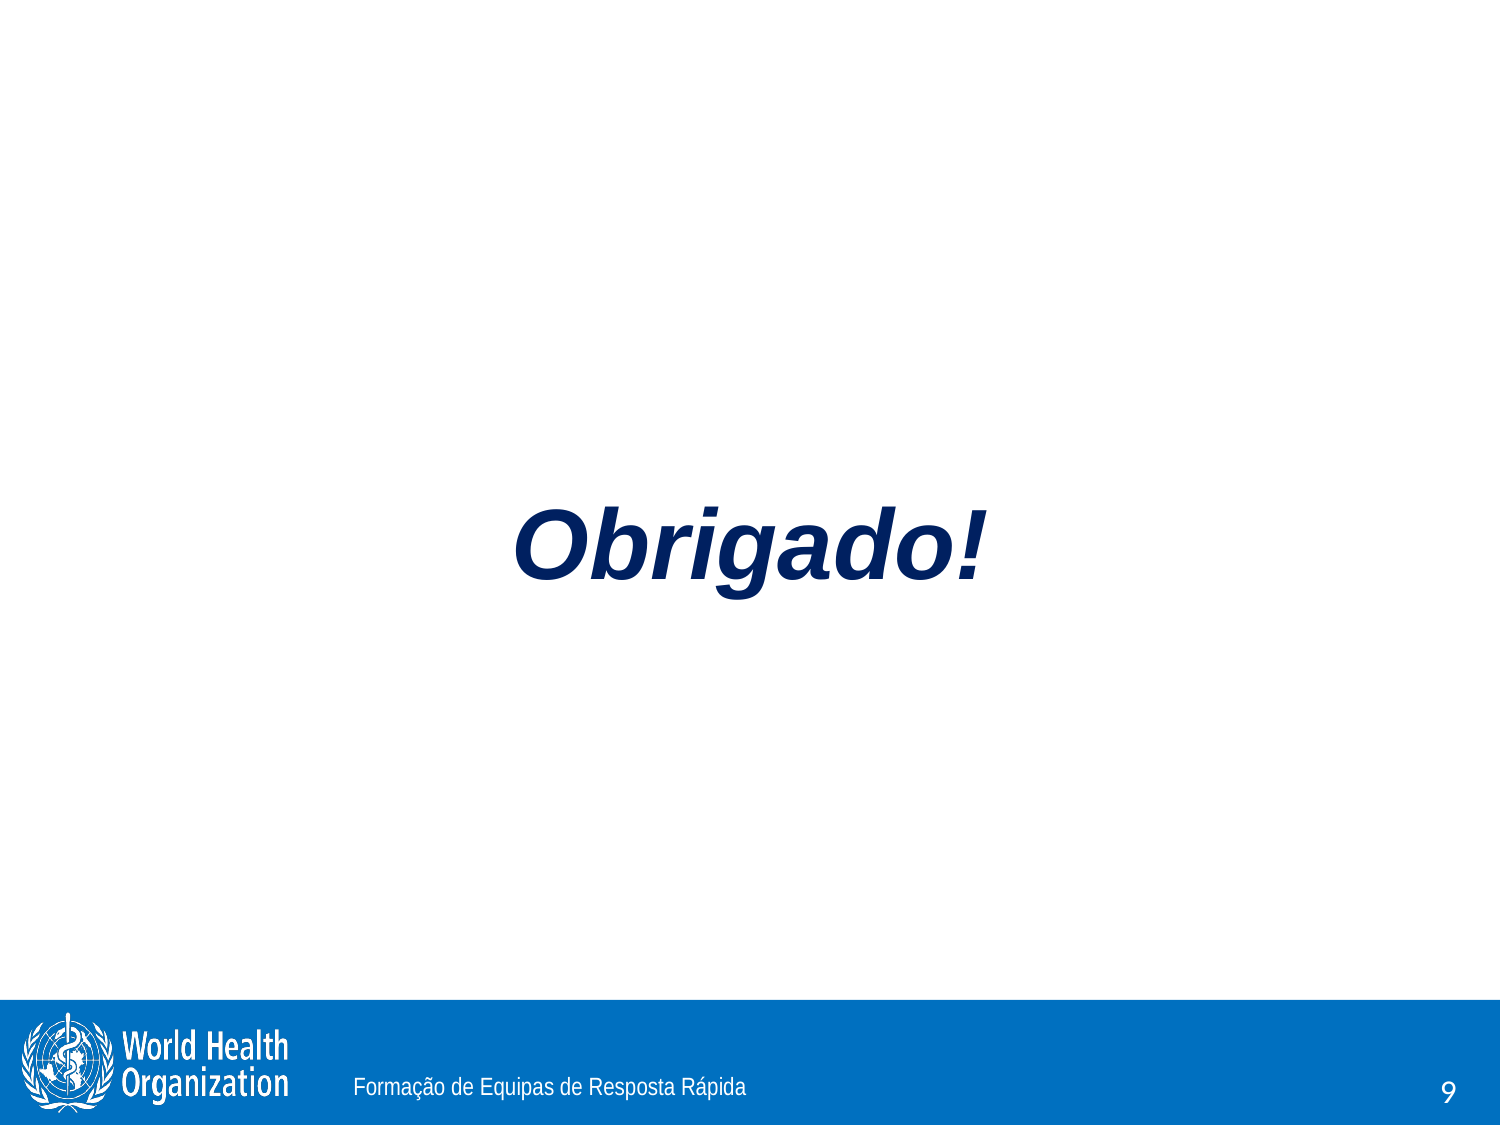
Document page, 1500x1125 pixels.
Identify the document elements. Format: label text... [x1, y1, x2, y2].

picture [21, 1012, 288, 1113]
list Obrigado! [75, 262, 1425, 1005]
